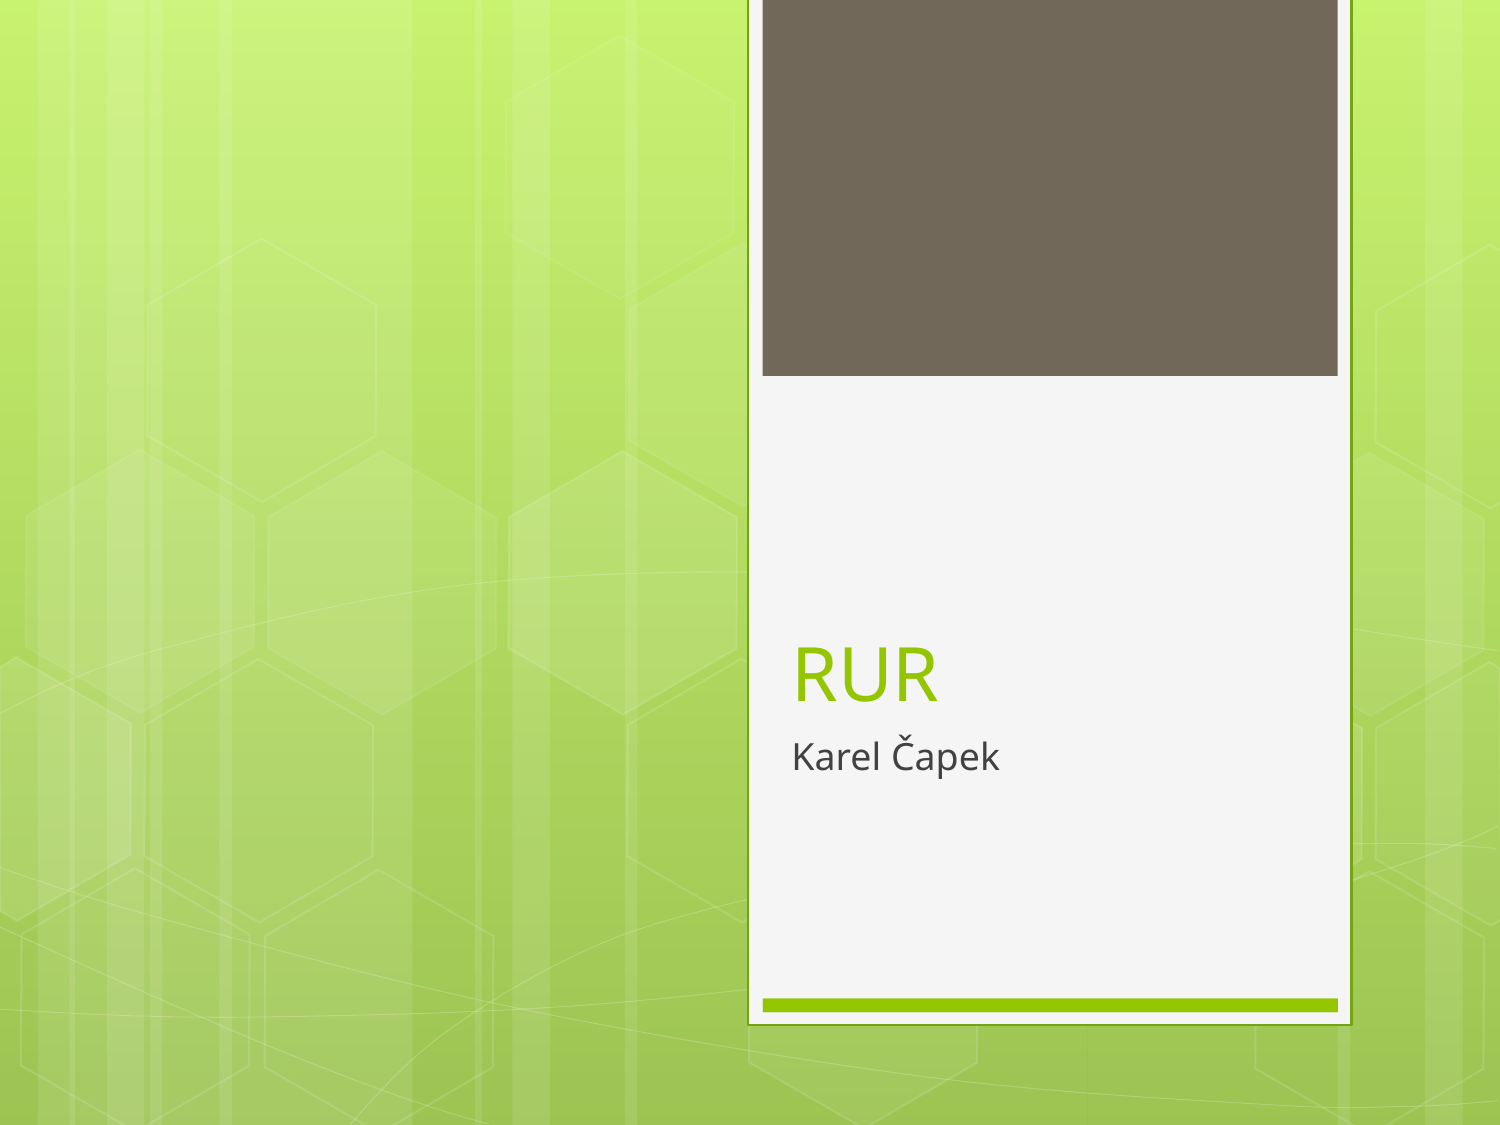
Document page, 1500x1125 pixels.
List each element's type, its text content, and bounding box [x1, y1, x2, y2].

title RUR [776, 444, 1320, 724]
subtitle Karel Čapek [776, 725, 1320, 933]
